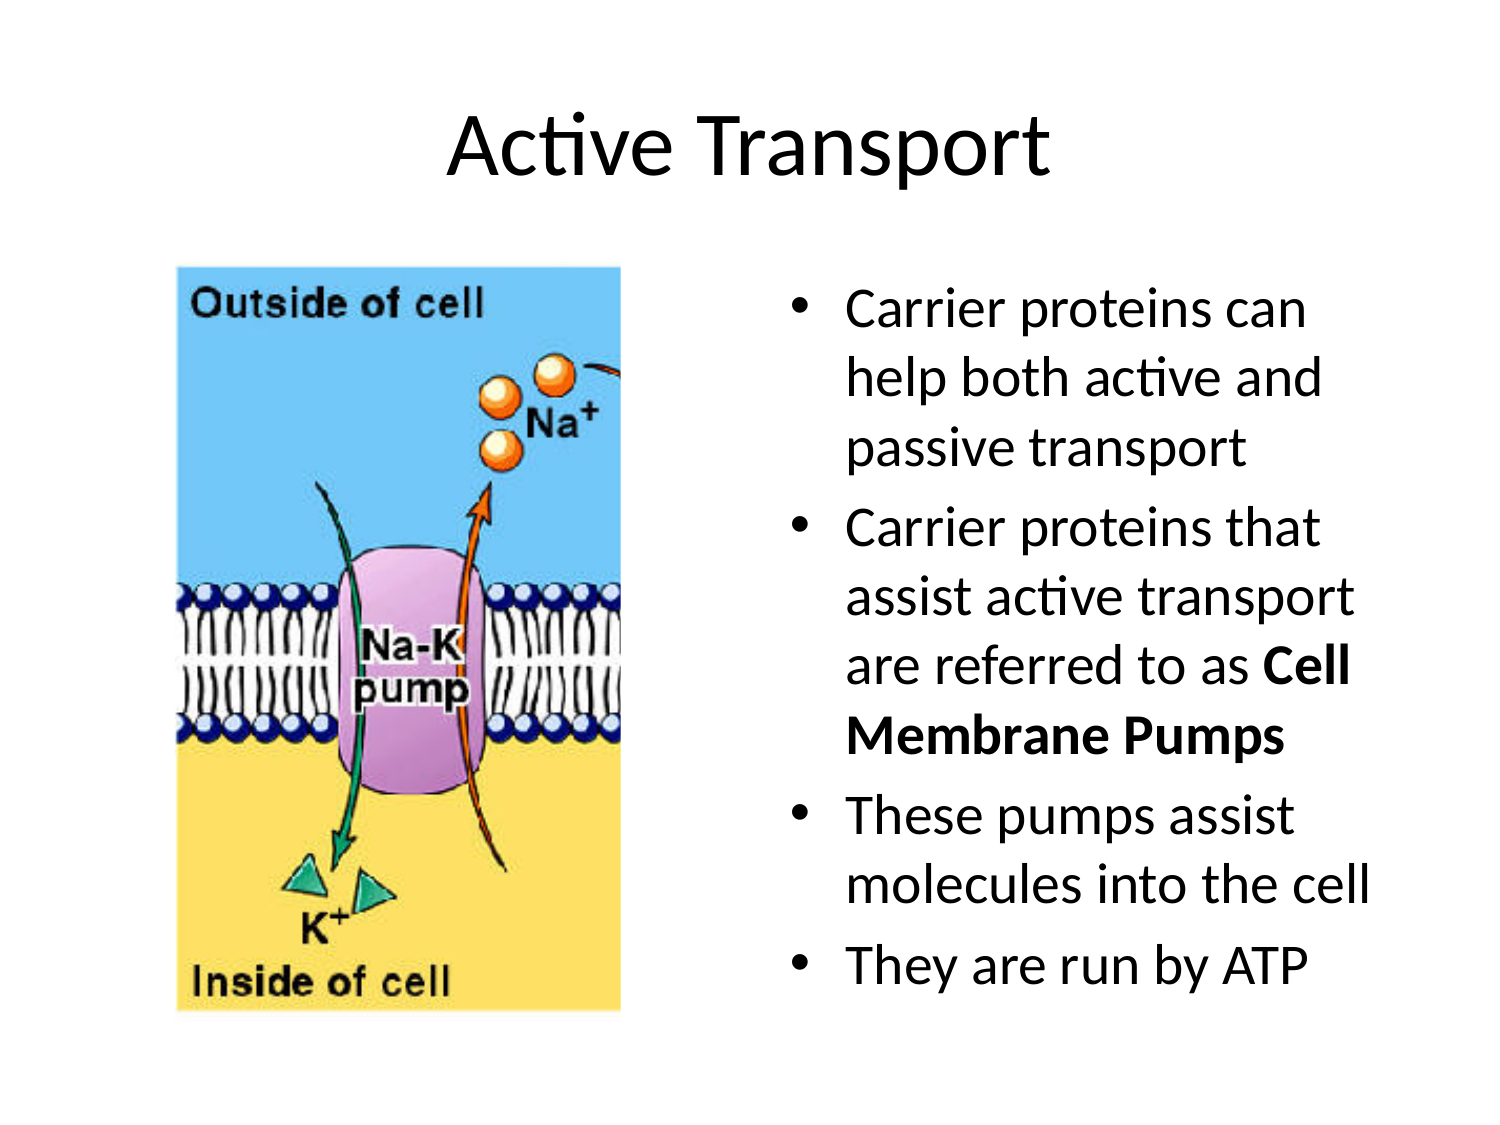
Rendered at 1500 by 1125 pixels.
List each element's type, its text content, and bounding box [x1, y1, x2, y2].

list Carrier proteins can help both active and passive transport Carrier proteins that assist active transport are referred to as Cell Membrane Pumps These pumps assist molecules into the cell They are run by ATP [774, 262, 1438, 1005]
picture [174, 262, 621, 1023]
title Active Transport [75, 45, 1425, 233]
